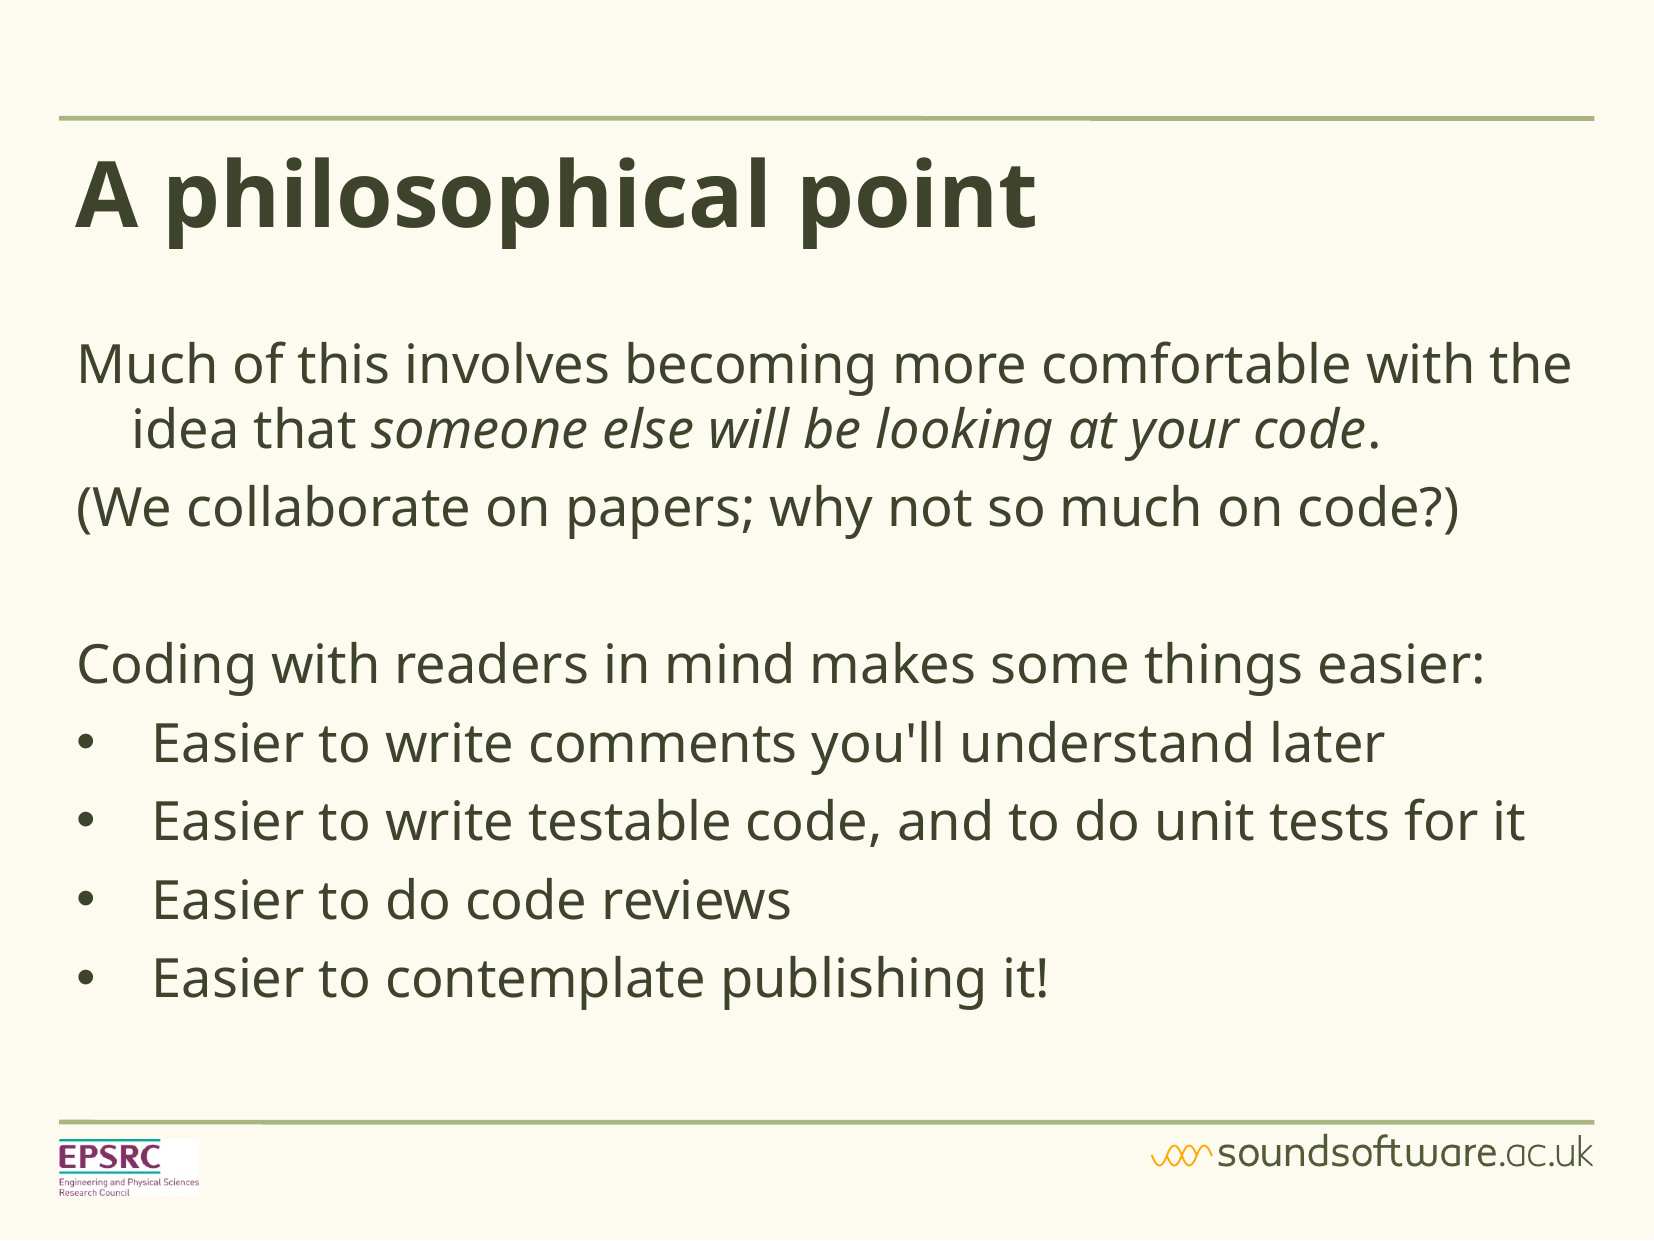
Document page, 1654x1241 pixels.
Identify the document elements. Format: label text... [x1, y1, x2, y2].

picture [1151, 1133, 1593, 1167]
picture [59, 1139, 199, 1196]
list Much of this involves becoming more comfortable with the idea that someone else will be looking at your code. (We collaborate on papers; why not so much on code?) Coding with readers in mind makes some things easier: Easier to write comments you'll understand later Easier to write testable code, and to do unit tests for it Easier to do code reviews Easier to contemplate publishing it! [59, 321, 1592, 1138]
title A philosophical point [59, 118, 1592, 264]
